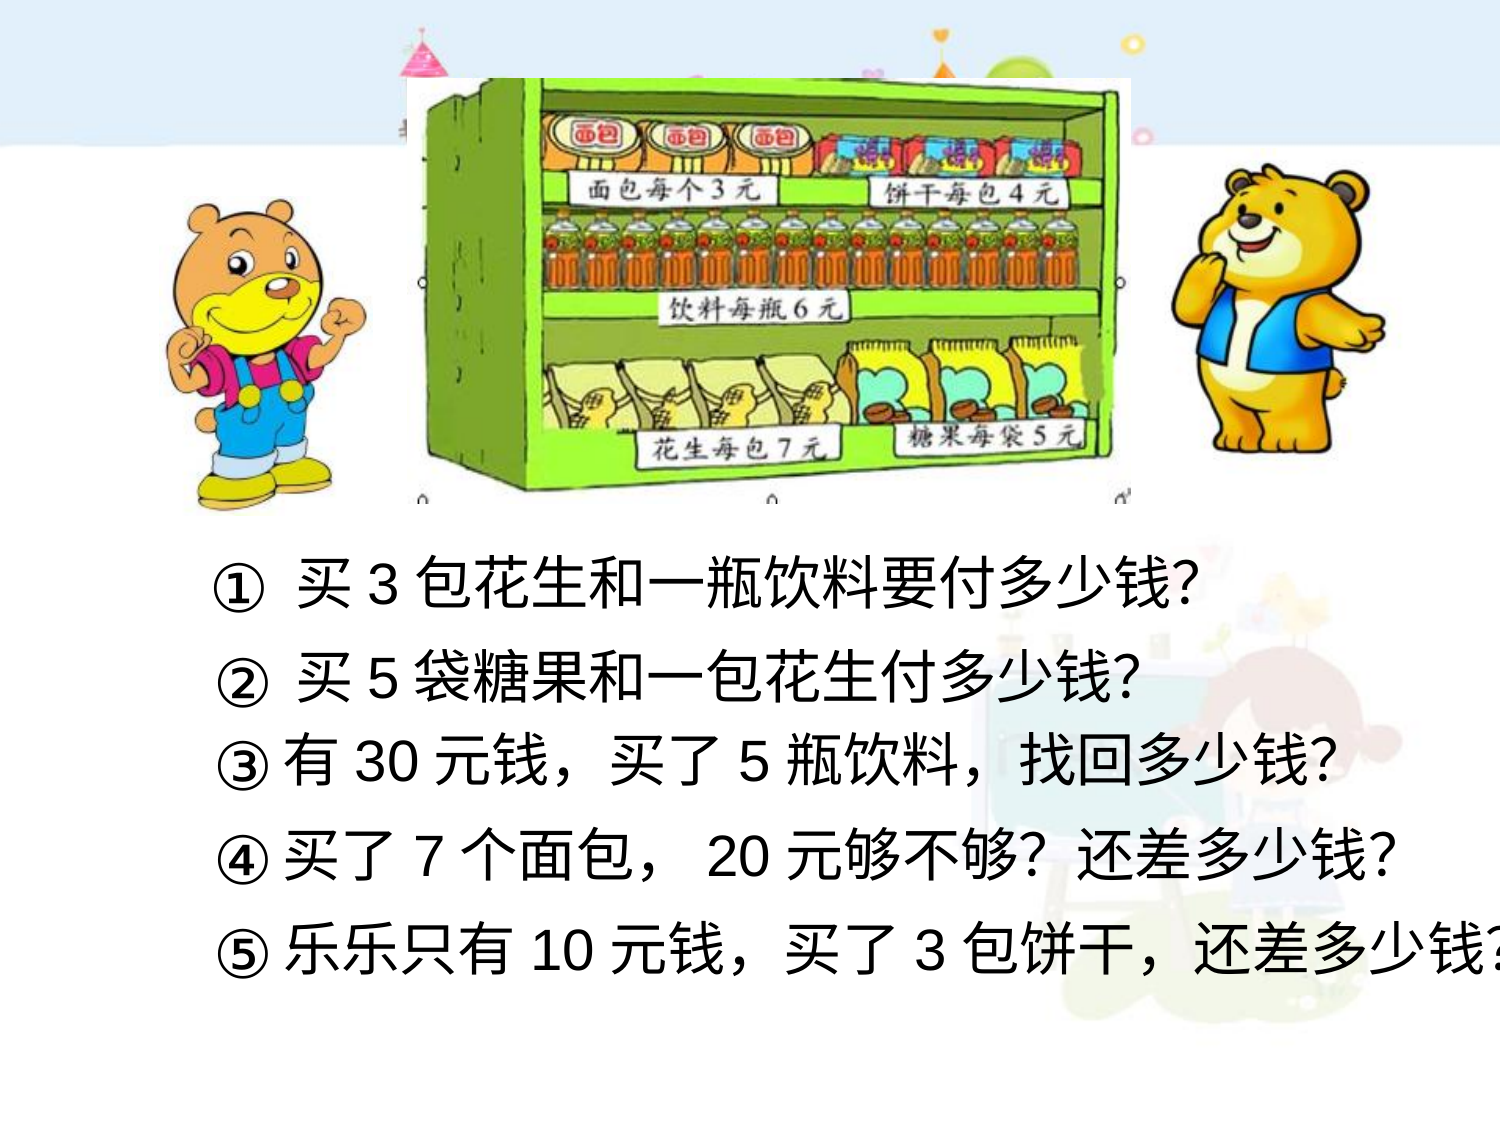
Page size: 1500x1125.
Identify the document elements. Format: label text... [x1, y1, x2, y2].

text_box 有30元钱，买了5瓶饮料，找回多少钱？ [267, 716, 1383, 801]
text_box ① [194, 538, 278, 634]
text_box ③ [198, 716, 289, 810]
text_box 乐乐只有10元钱，买了3包饼干，还差多少钱？ [268, 904, 1500, 990]
text_box ④ [198, 810, 289, 904]
text_box 买3包花生和一瓶饮料要付多少钱？ [280, 538, 1245, 624]
text_box 买了7个面包，20元够不够？还差多少钱？ [267, 810, 1442, 896]
text_box 买5袋糖果和一包花生付多少钱？ [280, 633, 1186, 716]
text_box ② [198, 633, 280, 716]
picture [0, 0, 1500, 1125]
text_box ⑤ [198, 904, 289, 1000]
